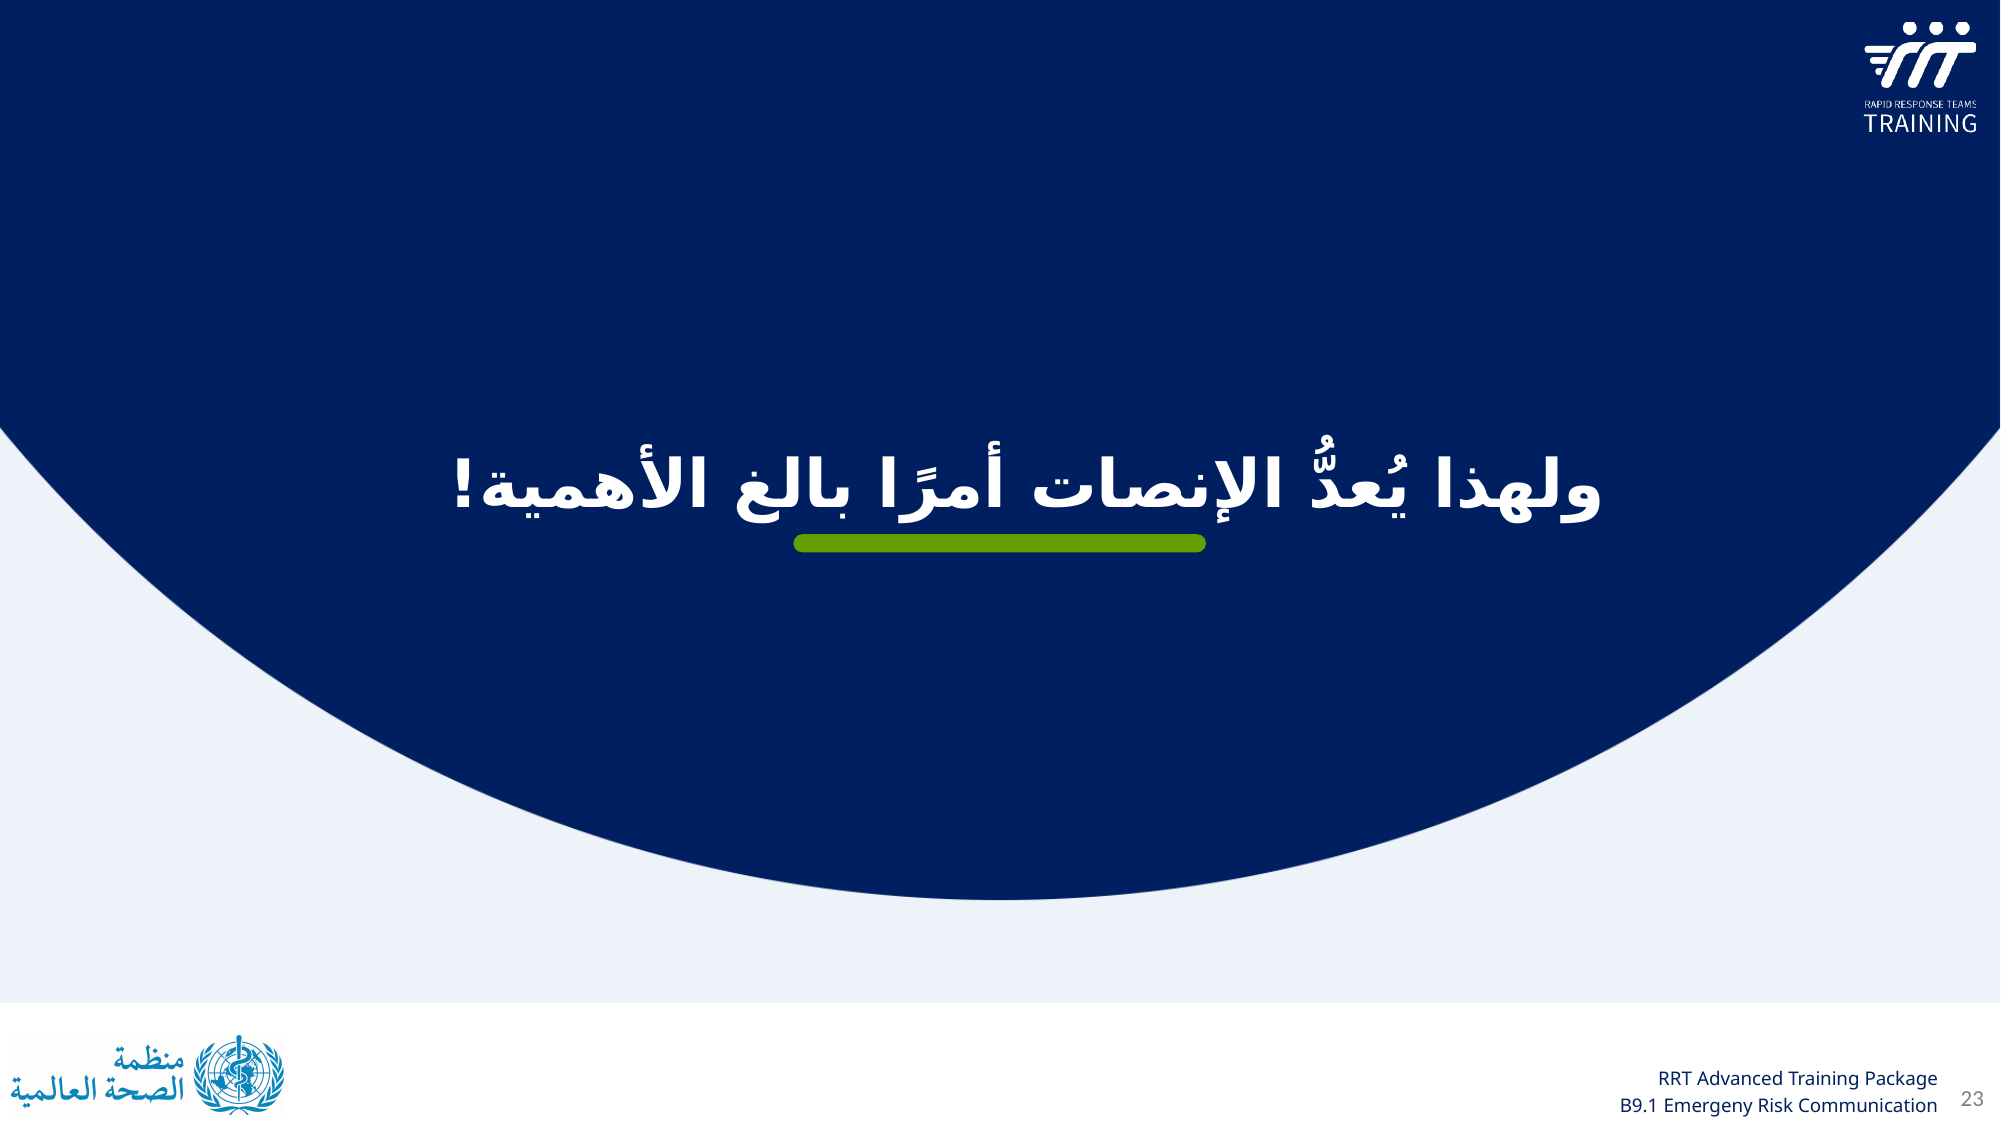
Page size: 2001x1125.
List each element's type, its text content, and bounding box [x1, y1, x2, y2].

picture [11, 1035, 284, 1115]
text_box ولهذا يُعدُّ الإنصات أمرًا بالغ الأهمية! [96, 323, 1958, 631]
picture [0, 0, 2001, 1003]
picture [241, 1050, 247, 1059]
